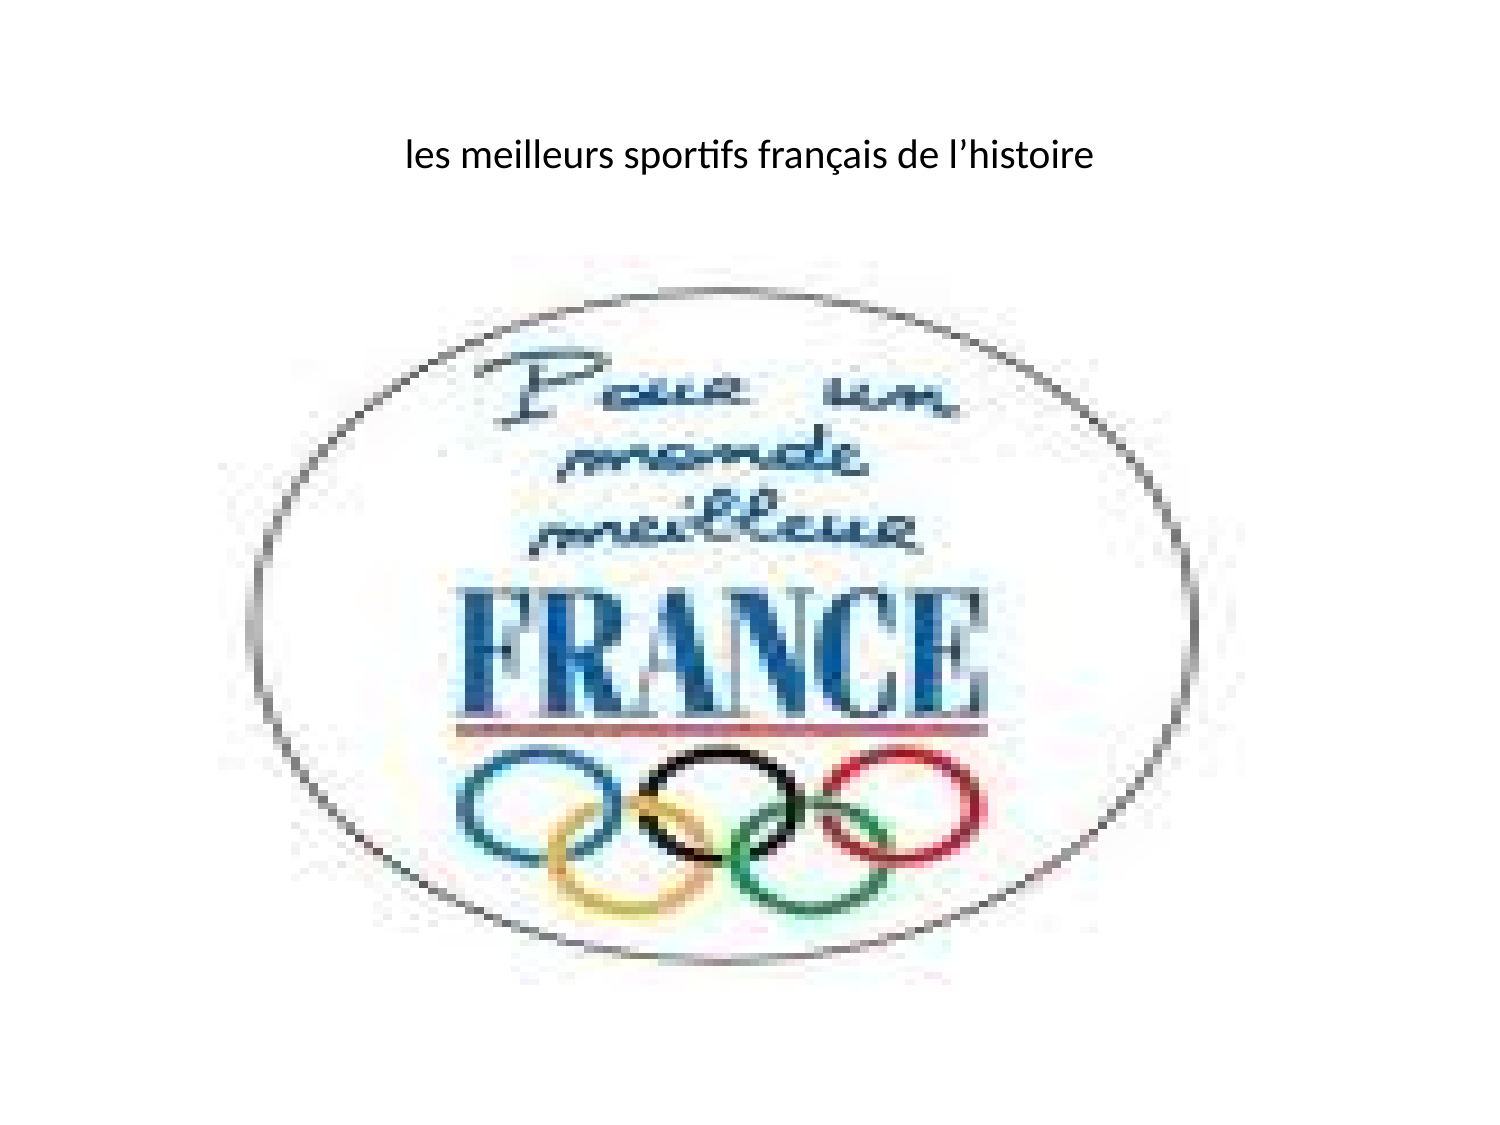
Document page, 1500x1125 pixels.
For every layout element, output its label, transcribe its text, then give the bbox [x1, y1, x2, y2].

picture [218, 255, 1282, 1012]
title les meilleurs sportifs français de l’histoire [112, 70, 1388, 235]
